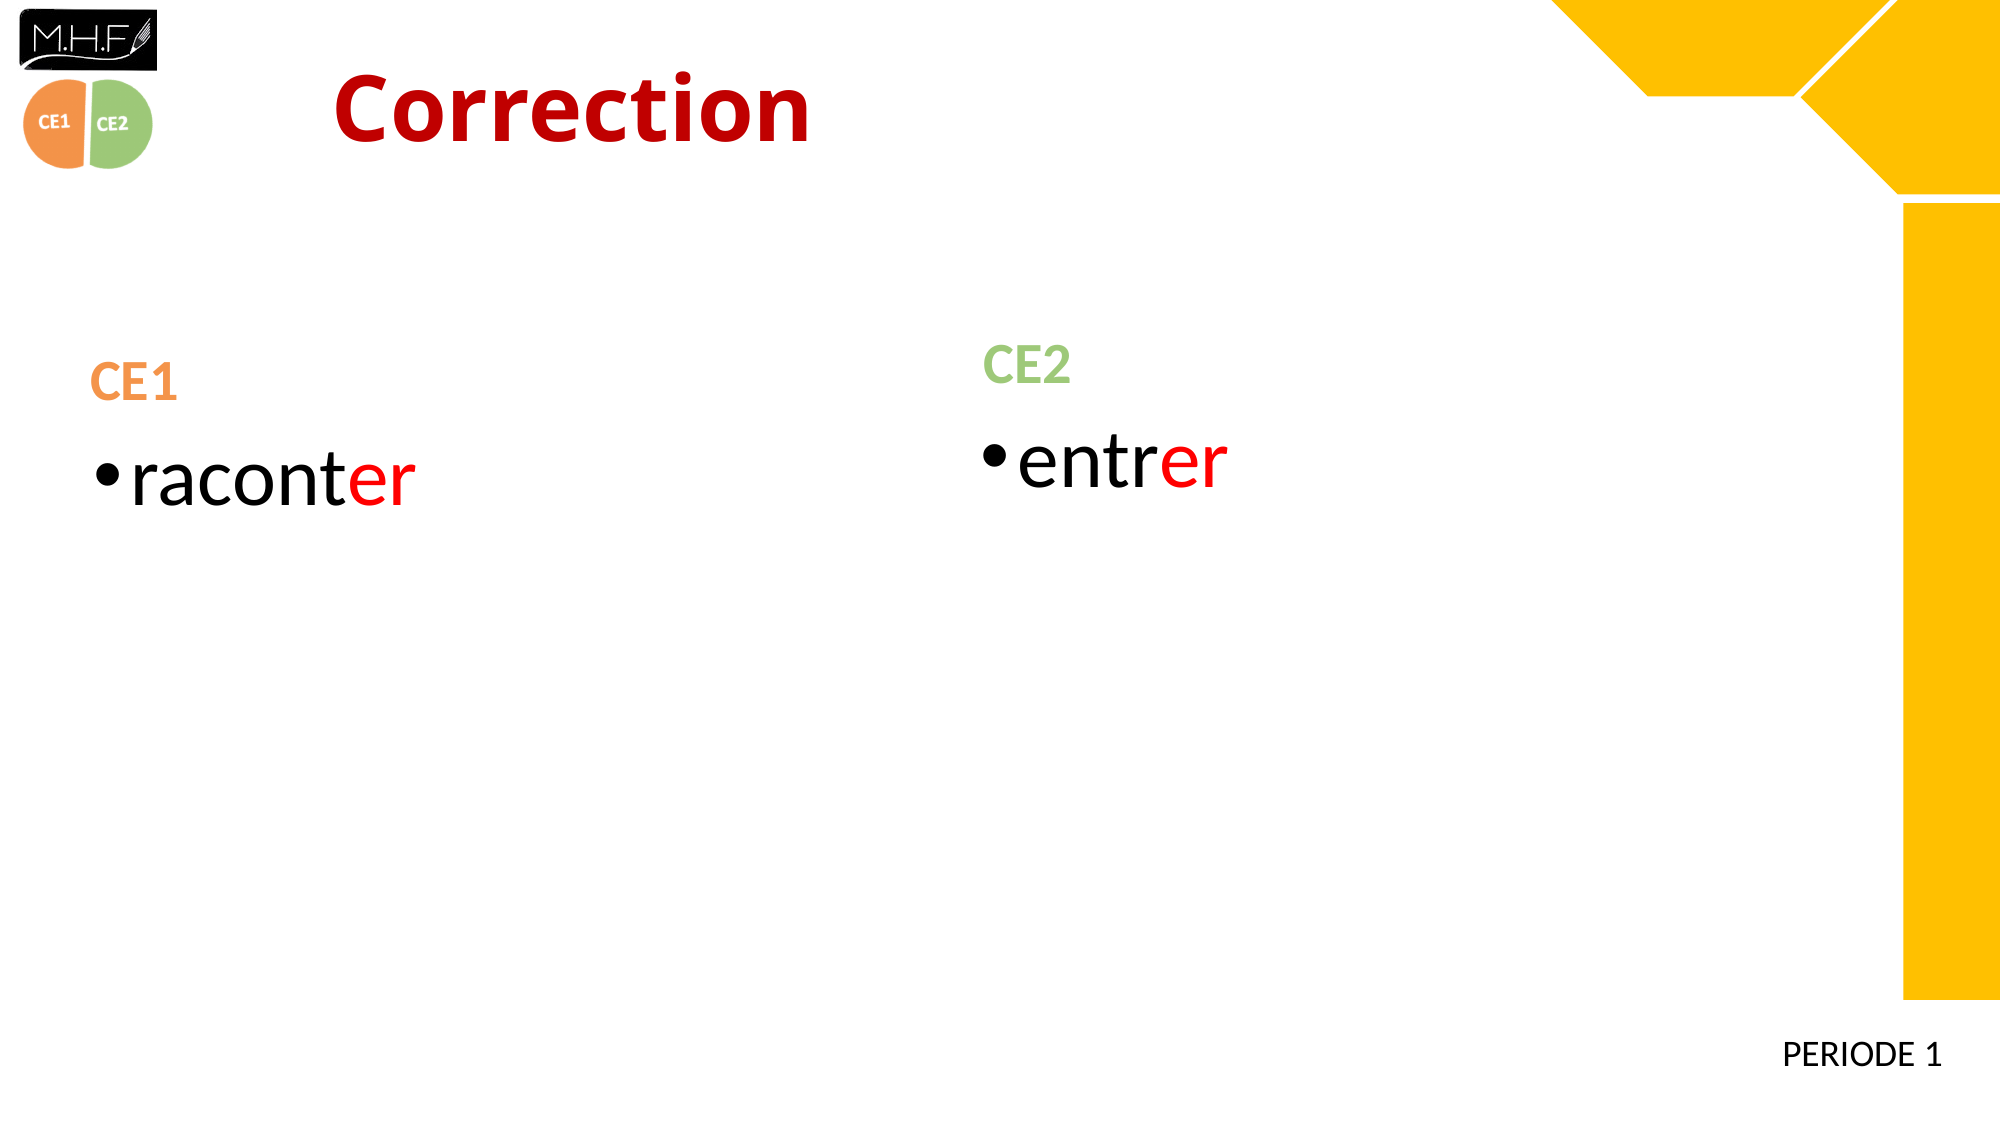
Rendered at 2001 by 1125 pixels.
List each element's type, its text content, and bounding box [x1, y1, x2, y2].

title Correction [316, 3, 1863, 221]
text_box [1902, 202, 2000, 1001]
text_box [1799, 0, 2000, 196]
text_box CE2 [968, 325, 1569, 431]
text_box CE1 [74, 314, 675, 420]
list raconter [78, 335, 679, 790]
text_box PERIODE 1 [1362, 1021, 1967, 1125]
picture [1, 7, 177, 207]
text_box entrer [965, 407, 1566, 695]
text_box [1549, 0, 1892, 98]
